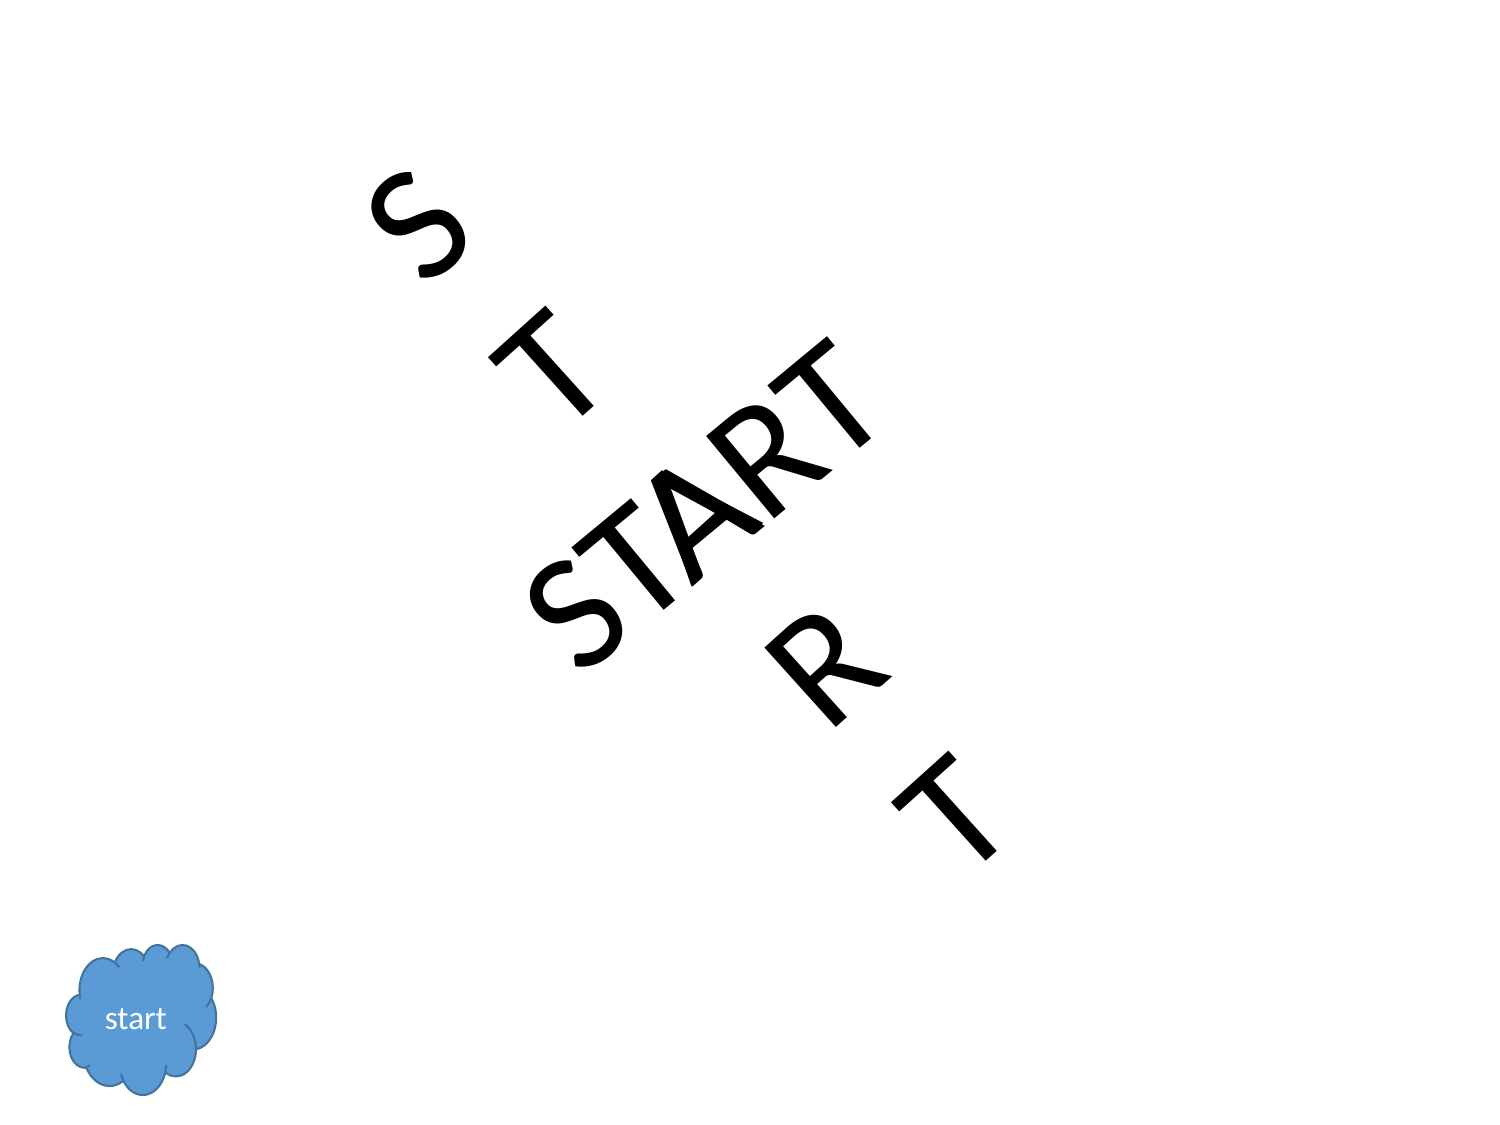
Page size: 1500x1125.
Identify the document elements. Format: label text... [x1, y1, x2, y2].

text_box START [709, 545, 1073, 924]
text_box START [458, 252, 959, 720]
text_box START [297, 85, 663, 466]
text_box start [64, 943, 218, 1097]
